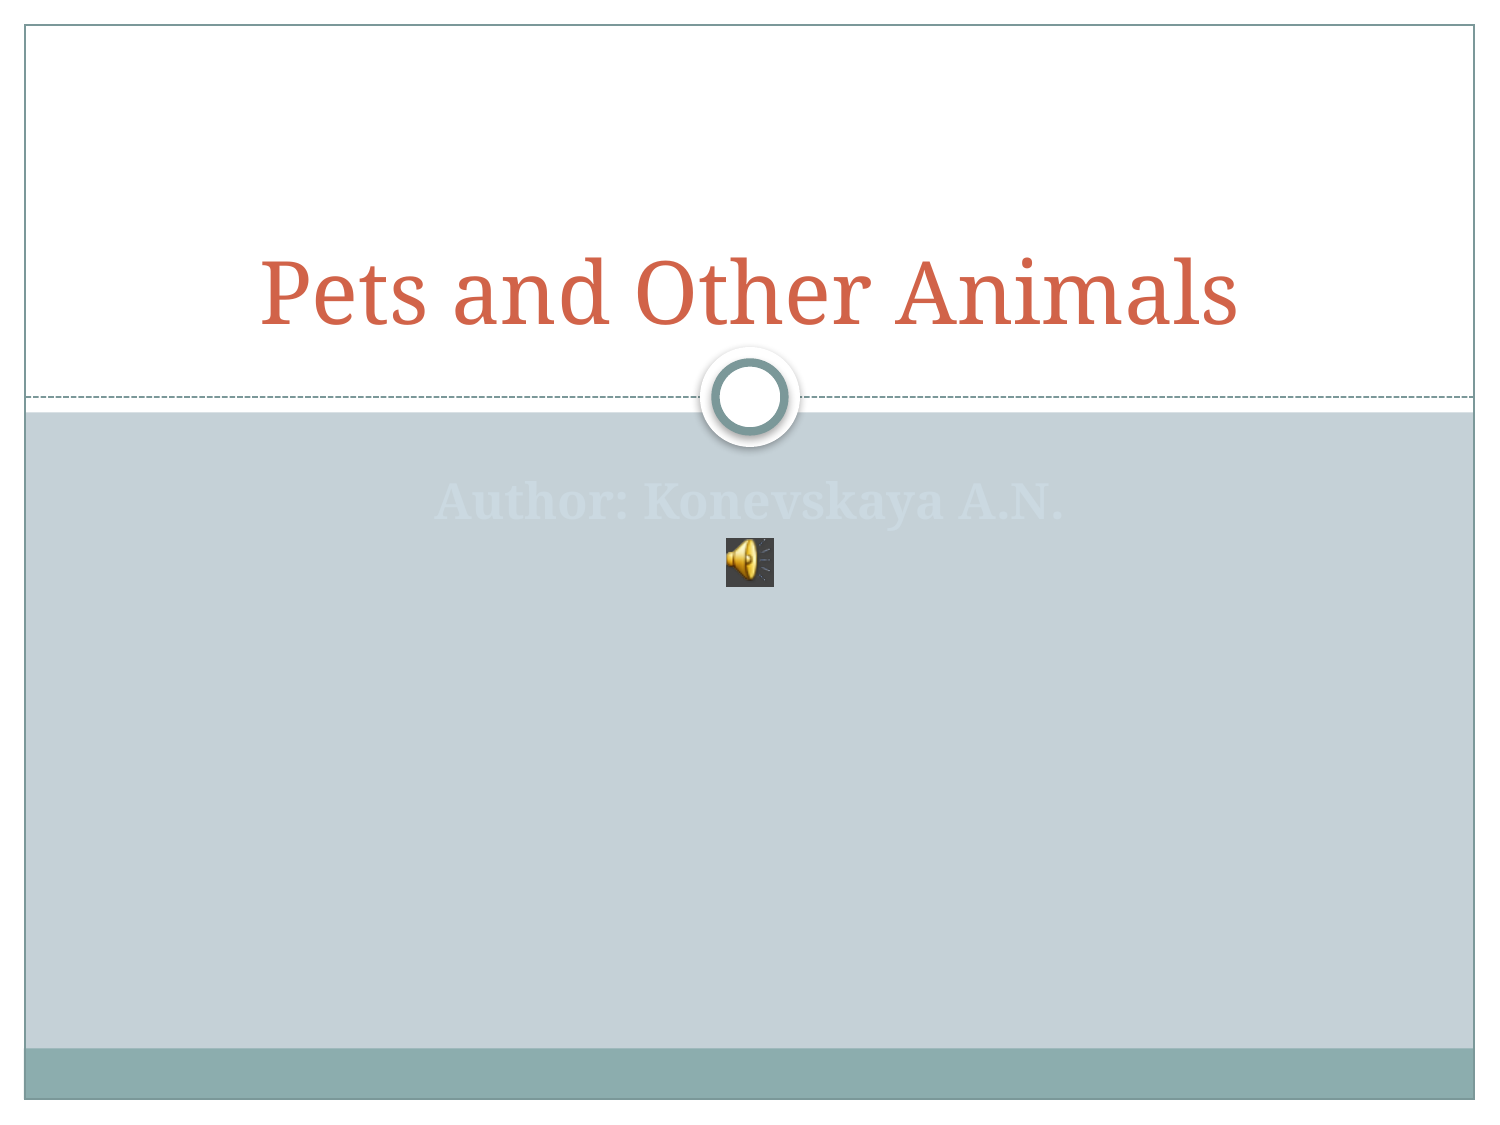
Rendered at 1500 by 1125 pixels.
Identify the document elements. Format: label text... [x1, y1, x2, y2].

subtitle Author: Konevskaya A.N. [225, 462, 1275, 750]
title Pets and Other Animals [112, 62, 1388, 350]
picture [724, 537, 776, 588]
